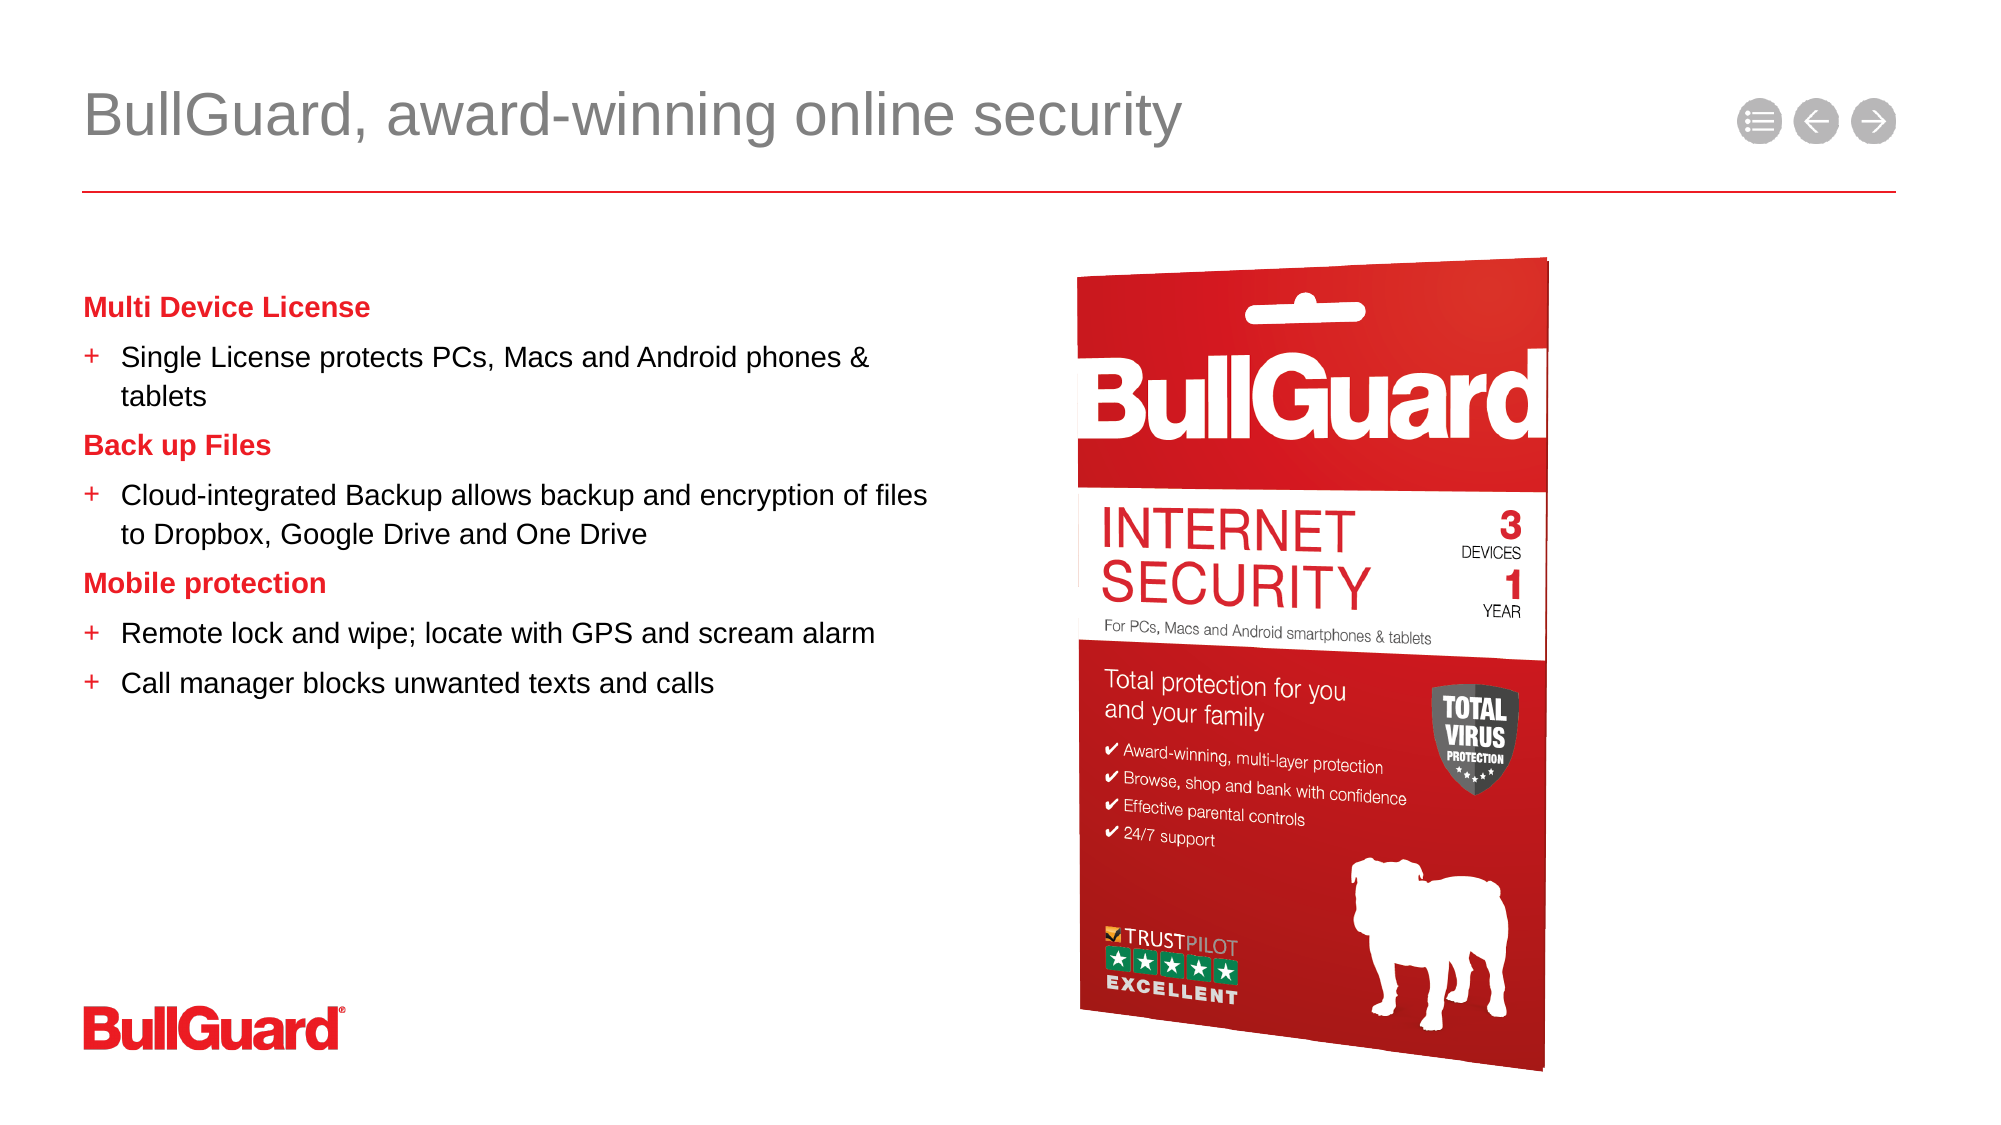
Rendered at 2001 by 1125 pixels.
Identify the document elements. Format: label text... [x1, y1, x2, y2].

picture [83, 1005, 346, 1054]
picture [1793, 98, 1839, 144]
title BullGuard, award-winning online security [83, 83, 1661, 167]
picture [1851, 98, 1896, 144]
text_box Multi Device License Single License protects PCs, Macs and Android phones & tablets Back up Files Cloud-integrated Backup allows backup and encryption of files to Dropbox, Google Drive and One Drive Mobile protection Remote lock and wipe; locate with GPS and scream alarm Call manager blocks unwanted texts and calls [83, 284, 955, 825]
picture [1076, 255, 1549, 1072]
picture [1737, 98, 1782, 144]
